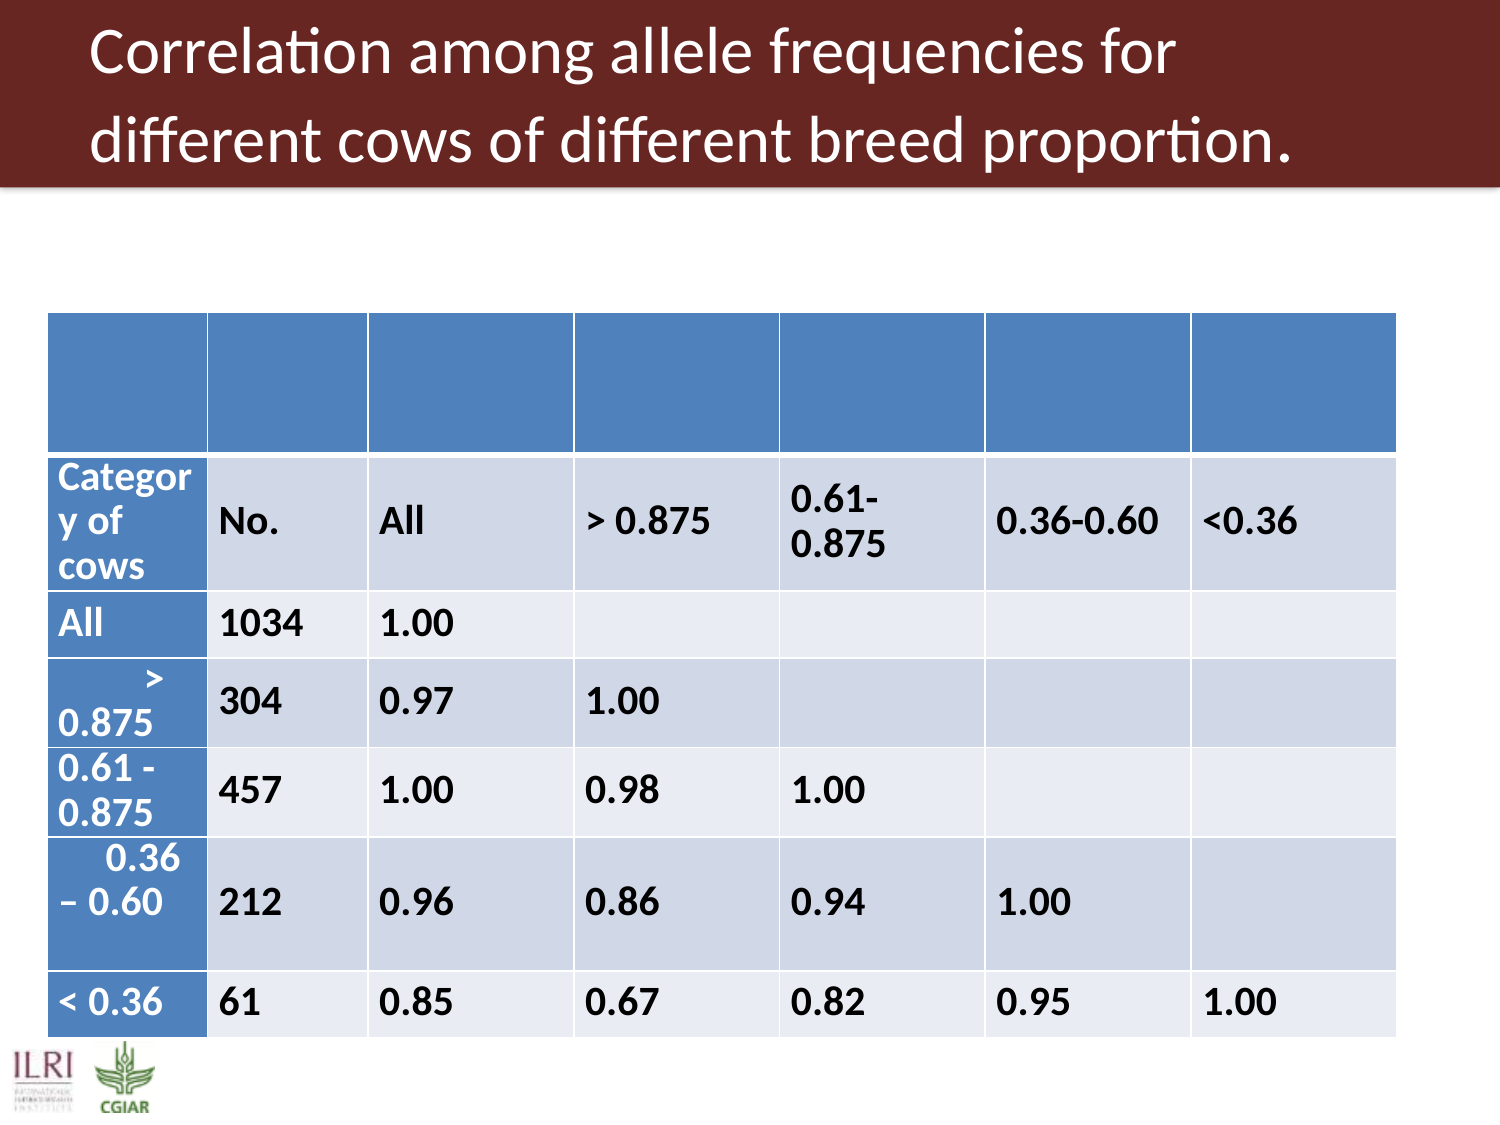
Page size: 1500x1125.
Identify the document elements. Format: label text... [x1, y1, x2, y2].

table_cell No. [208, 458, 367, 590]
table_cell 1.00 [575, 659, 779, 747]
table_cell < 0.36 [48, 972, 207, 1037]
table_cell [780, 659, 984, 747]
table_cell All [48, 592, 207, 657]
table_cell 61 [208, 972, 367, 1037]
table_cell <0.36 [1192, 458, 1396, 590]
table_cell 0.97 [369, 659, 573, 747]
table_header [986, 313, 1190, 452]
table_cell 1.00 [369, 748, 573, 836]
table_cell 1.00 [780, 748, 984, 836]
table_cell 0.82 [780, 972, 984, 1037]
table_header [1192, 313, 1396, 452]
table_cell All [369, 458, 573, 590]
table_cell [986, 659, 1190, 747]
table_cell 0.61-0.875 [780, 458, 984, 590]
table_cell 1034 [208, 592, 367, 657]
table_cell 0.61 - 0.875 [48, 748, 207, 836]
table_cell Category of cows [48, 458, 207, 590]
table_cell 0.98 [575, 748, 779, 836]
table_cell 1.00 [986, 838, 1190, 970]
title Correlation among allele frequencies for different cows of different breed proportion. [75, 0, 1425, 188]
table_cell [1192, 592, 1396, 657]
table_cell 0.95 [986, 972, 1190, 1037]
picture [12, 1049, 74, 1113]
table_cell [780, 592, 984, 657]
table_header [780, 313, 984, 452]
table_cell 0.36 – 0.60 [48, 838, 207, 970]
table_header [575, 313, 779, 452]
table_cell [1192, 659, 1396, 747]
table_cell 0.36-0.60 [986, 458, 1190, 590]
picture [94, 1041, 155, 1113]
table_cell 0.85 [369, 972, 573, 1037]
table_cell 457 [208, 748, 367, 836]
table_cell [986, 592, 1190, 657]
table_cell 1.00 [1192, 972, 1396, 1037]
table_cell 0.86 [575, 838, 779, 970]
table_cell [575, 592, 779, 657]
table_cell > 0.875 [575, 458, 779, 590]
table_cell 0.94 [780, 838, 984, 970]
table_cell 1.00 [369, 592, 573, 657]
table_header [208, 313, 367, 452]
table_cell 0.96 [369, 838, 573, 970]
table_cell 0.67 [575, 972, 779, 1037]
table_cell 304 [208, 659, 367, 747]
table_cell [986, 748, 1190, 836]
table_header [48, 313, 207, 452]
table_cell [1192, 748, 1396, 836]
table_header [369, 313, 573, 452]
table_cell > 0.875 [48, 659, 207, 747]
table_cell 212 [208, 838, 367, 970]
table_cell [1192, 838, 1396, 970]
